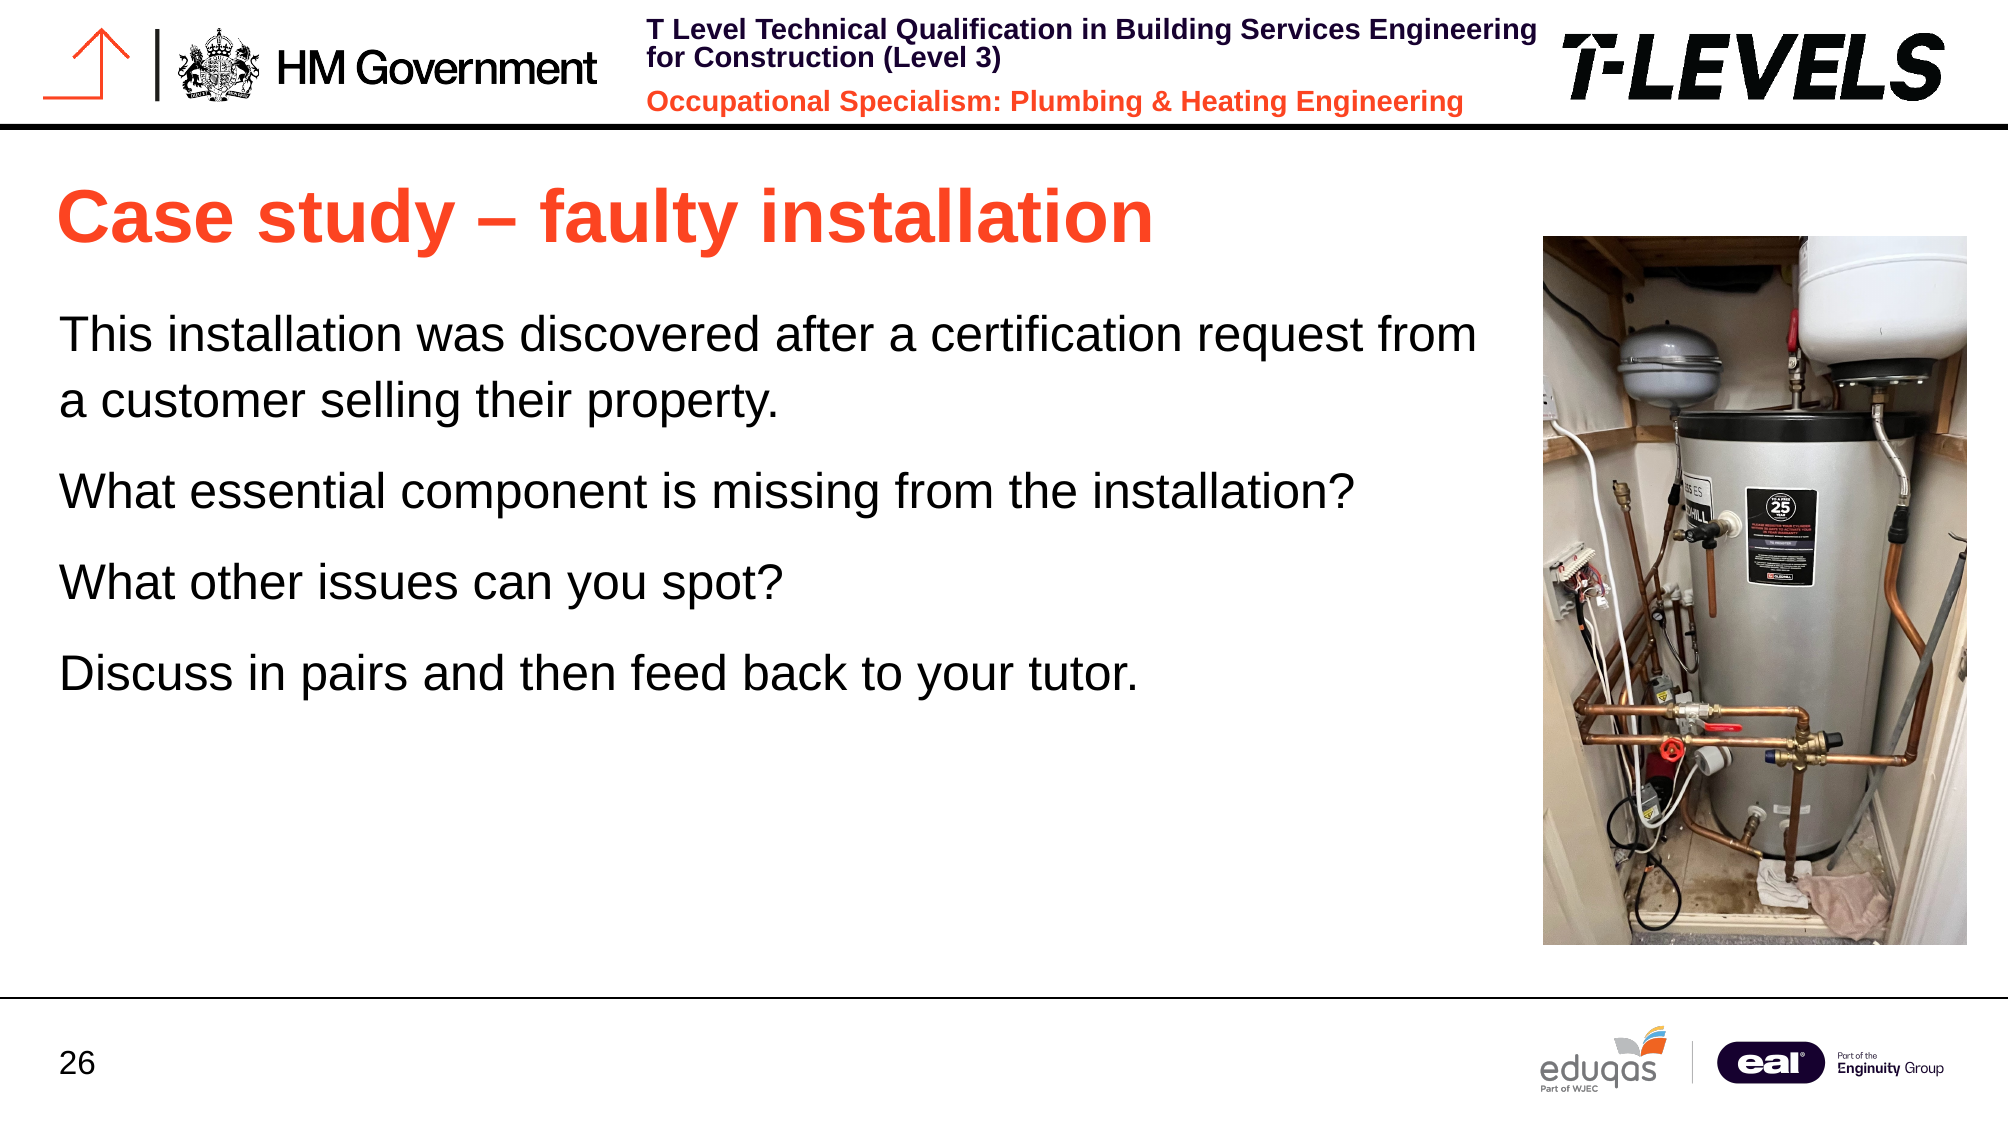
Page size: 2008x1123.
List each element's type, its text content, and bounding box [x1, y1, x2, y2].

title Case study – faulty installation [41, 111, 1949, 314]
picture [1542, 235, 1967, 946]
picture [38, 27, 136, 100]
picture [1535, 1021, 1949, 1097]
list This installation was discovered after a certification request from a customer selling their property. What essential component is missing from the installation? What other issues can you spot? Discuss in pairs and then feed back to your tutor. [59, 295, 1486, 975]
picture [155, 28, 597, 102]
picture [1543, 25, 1964, 108]
